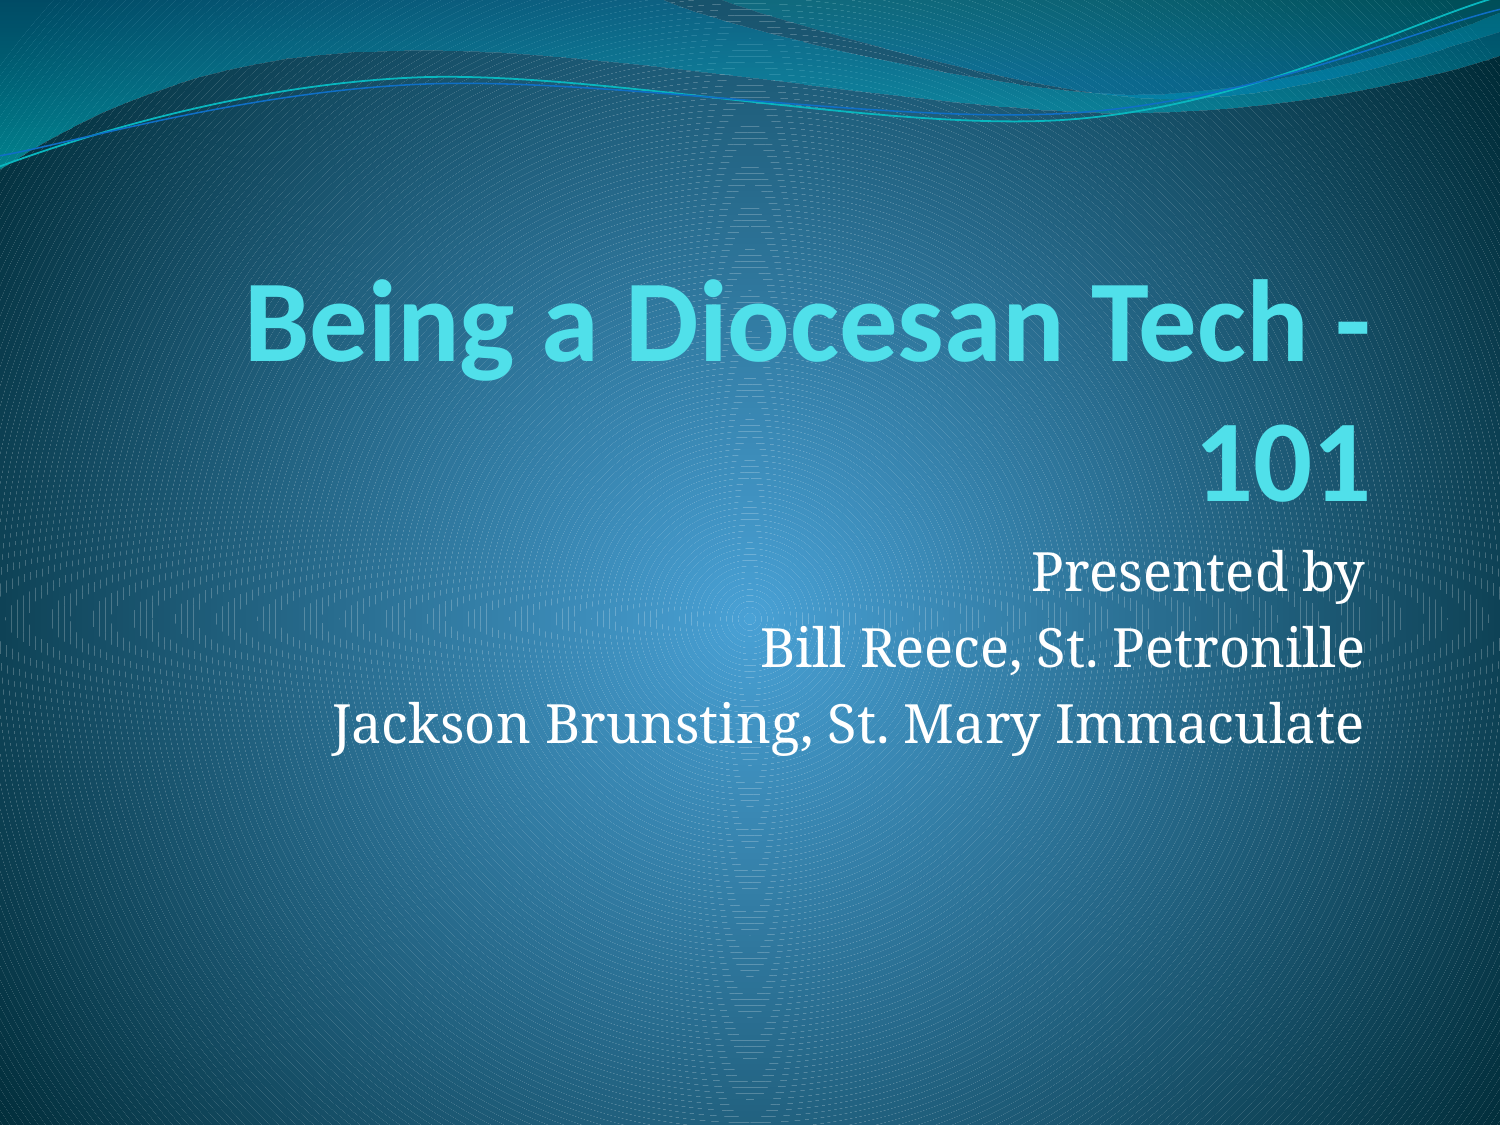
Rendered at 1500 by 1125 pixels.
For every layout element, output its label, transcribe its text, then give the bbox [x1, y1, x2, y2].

subtitle Presented by Bill Reece, St. Petronille Jackson Brunsting, St. Mary Immaculate [87, 529, 1376, 818]
title Being a Diocesan Tech - 101 [87, 224, 1376, 525]
